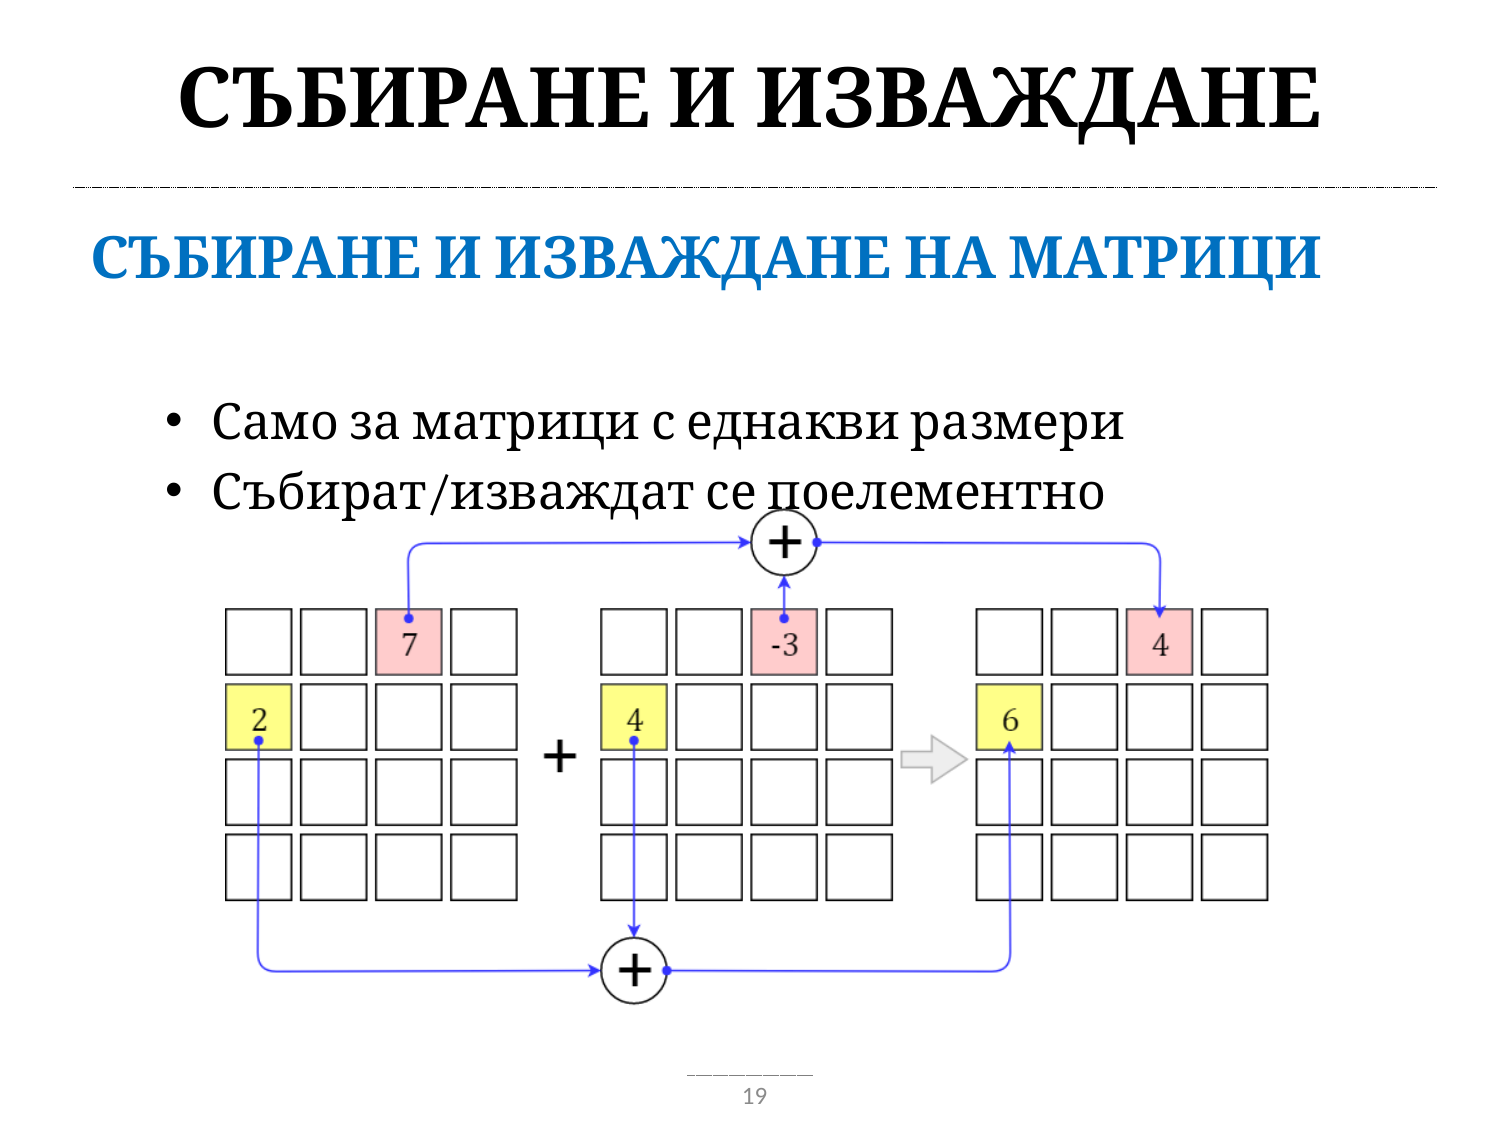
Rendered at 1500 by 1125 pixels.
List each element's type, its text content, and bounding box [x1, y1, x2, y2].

title Събиране и изваждане [0, 0, 1500, 188]
slide_number 19 [579, 1065, 930, 1125]
picture [224, 499, 1272, 1012]
